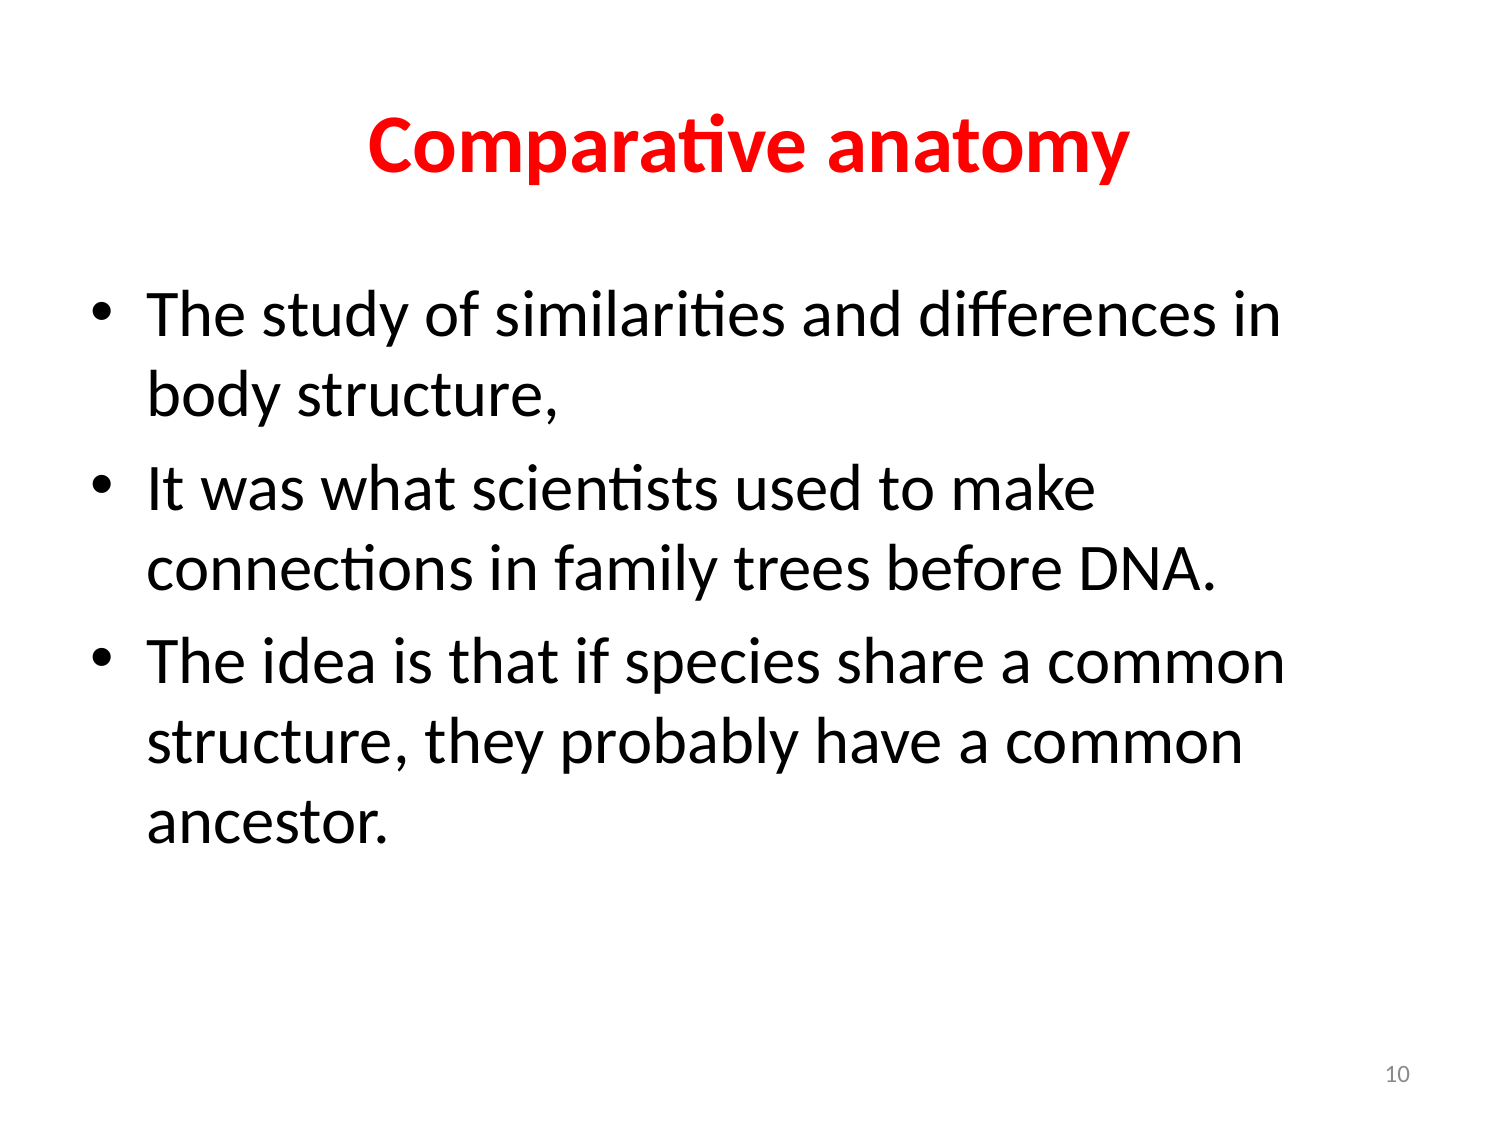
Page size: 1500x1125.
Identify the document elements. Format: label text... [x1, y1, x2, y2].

slide_number 10 [1074, 1042, 1425, 1103]
title Comparative anatomy [75, 45, 1425, 233]
list The study of similarities and differences in body structure, It was what scientists used to make connections in family trees before DNA. The idea is that if species share a common structure, they probably have a common ancestor. [75, 262, 1425, 1005]
